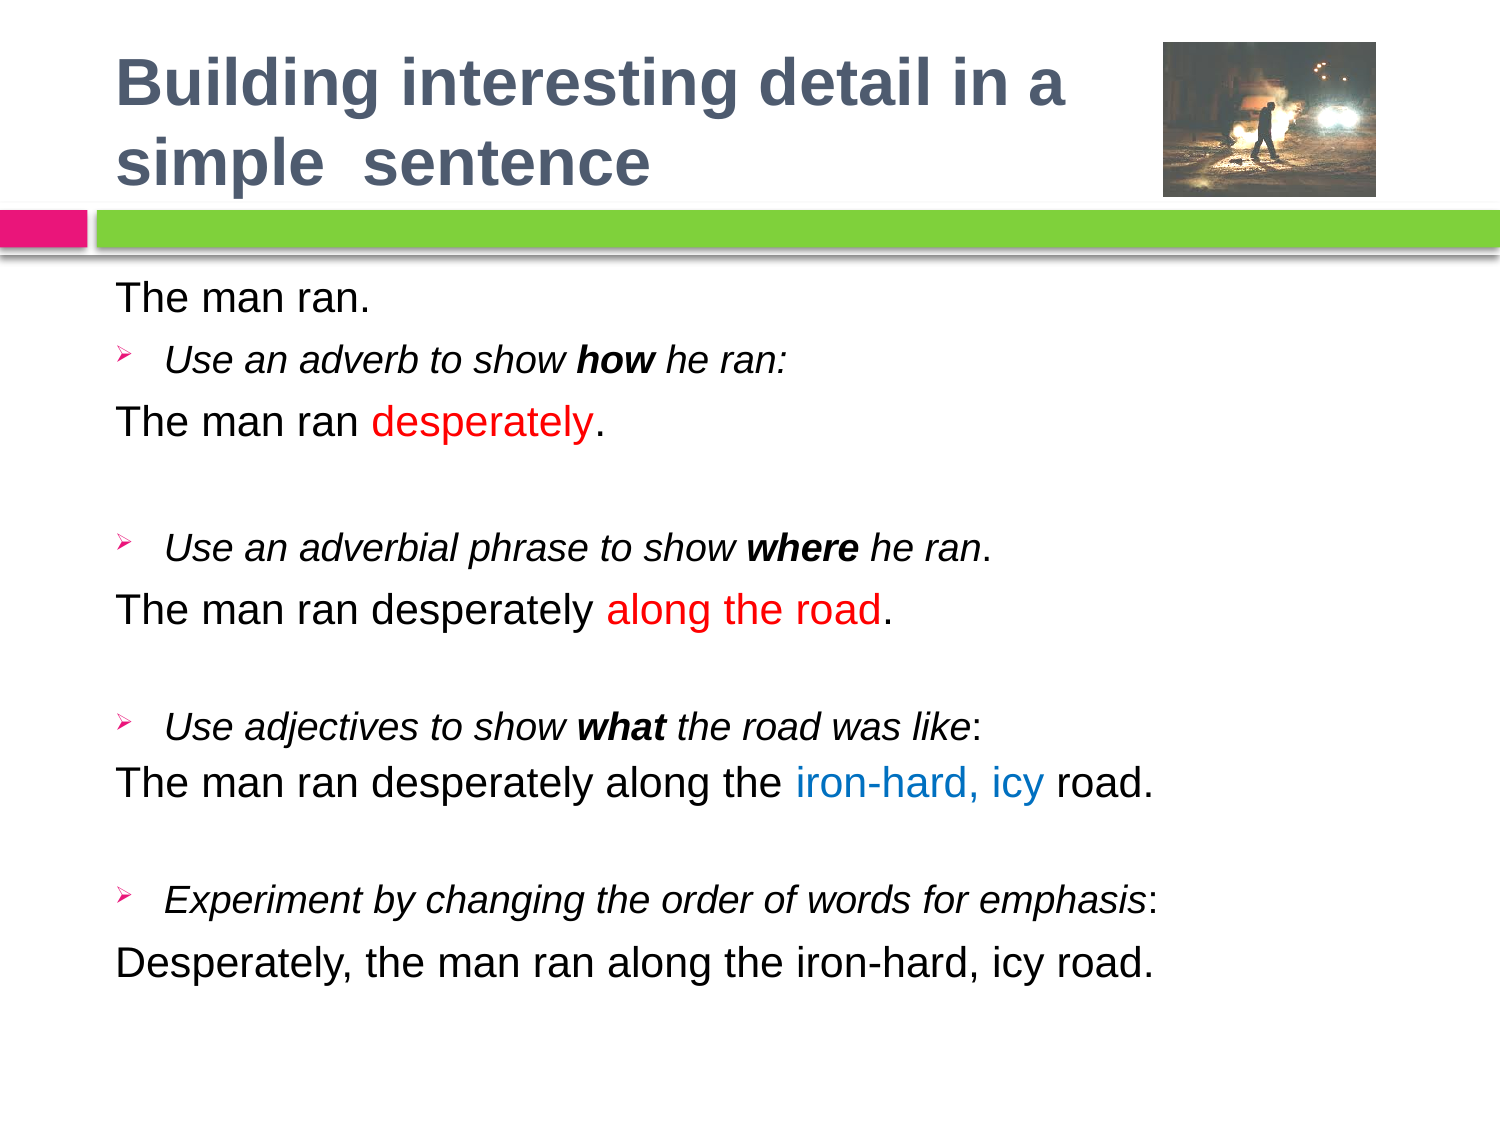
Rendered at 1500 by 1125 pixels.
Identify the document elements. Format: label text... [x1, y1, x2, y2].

picture [1163, 42, 1377, 197]
title Building interesting detail in a simple sentence [100, 37, 1438, 200]
list The man ran. Use an adverb to show how he ran: The man ran desperately. Use an adverbial phrase to show where he ran. The man ran desperately along the road. Use adjectives to show what the road was like: The man ran desperately along the iron-hard, icy road. Experiment by changing the order of words for emphasis: Desperately, the man ran along the iron-hard, icy road. [100, 262, 1438, 1000]
